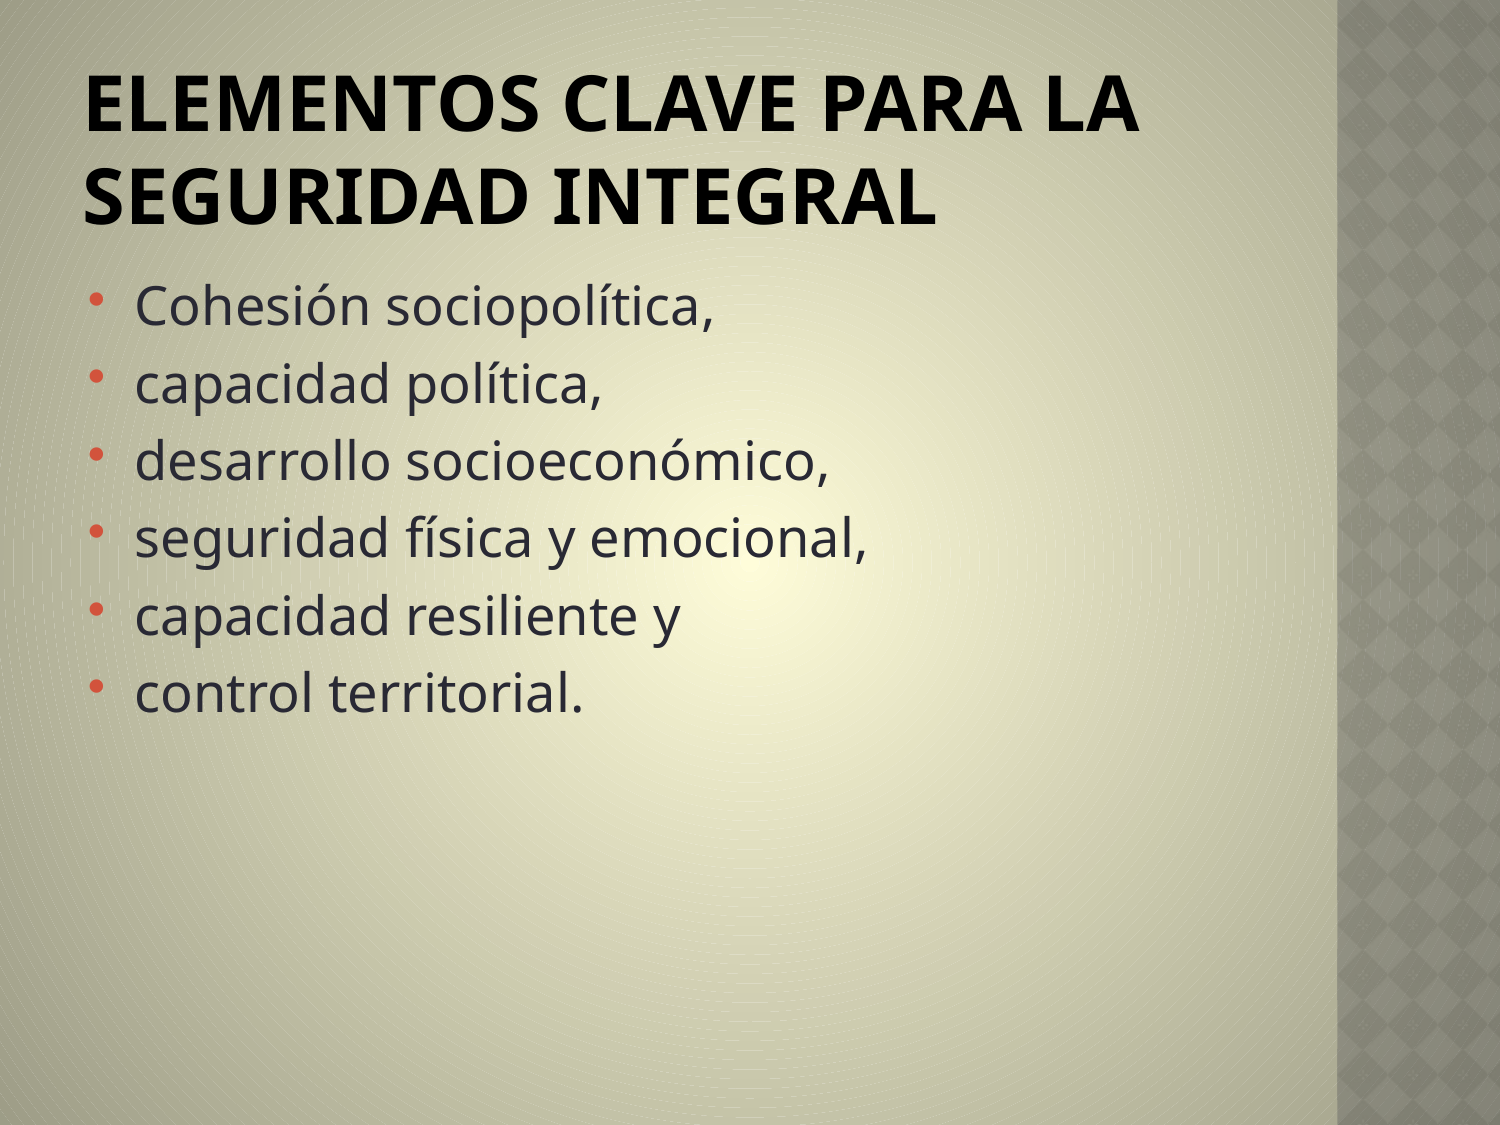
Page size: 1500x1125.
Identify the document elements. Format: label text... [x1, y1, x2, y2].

title Elementos clave para la seguridad integral [75, 52, 1263, 240]
list Cohesión sociopolítica, capacidad política, desarrollo socioeconómico, seguridad física y emocional, capacidad resiliente y control territorial. [75, 264, 1263, 1059]
